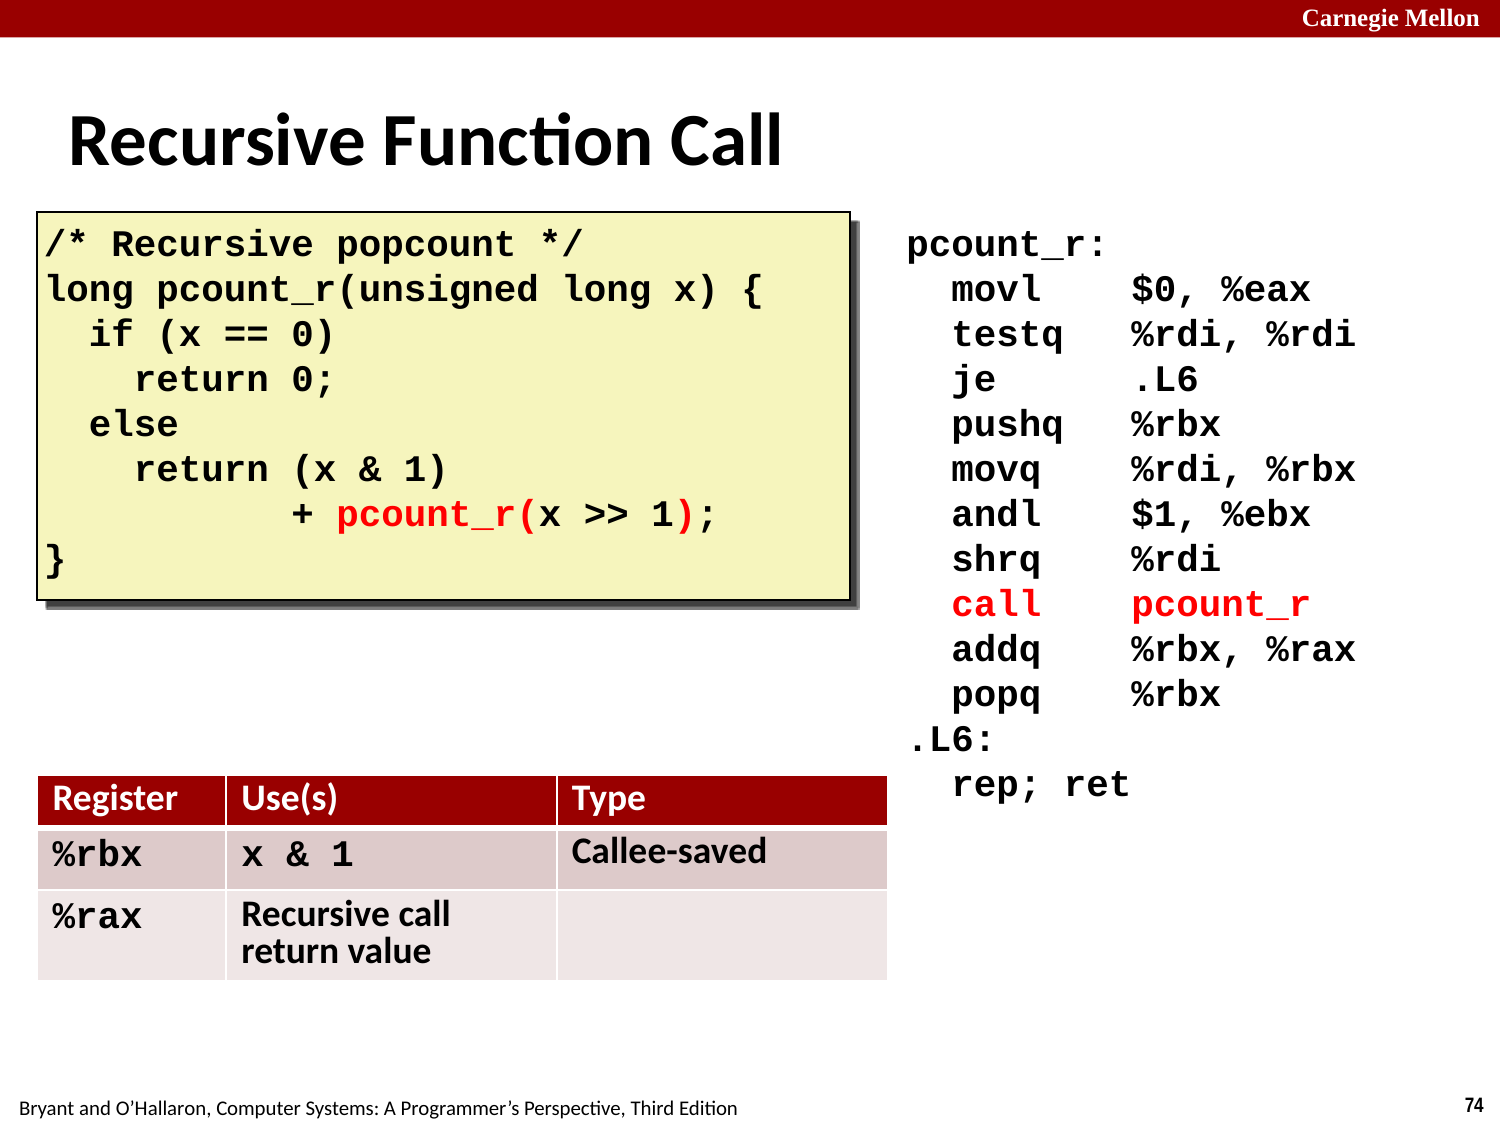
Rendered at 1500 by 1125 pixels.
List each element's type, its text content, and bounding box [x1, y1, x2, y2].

table_header Register [38, 776, 225, 825]
table_cell [558, 891, 887, 980]
table_cell %rbx [38, 831, 225, 889]
table_cell %rax [38, 891, 225, 980]
text_box /* Recursive popcount */ long pcount_r(unsigned long x) { if (x == 0) return 0; else return (x & 1) + pcount_r(x >> 1); } [37, 212, 850, 600]
table_cell x & 1 [227, 831, 556, 889]
table_cell Recursive call return value [227, 891, 556, 980]
table_cell Callee-saved [558, 831, 887, 889]
text_box pcount_r: movl $0, %eax testq %rdi, %rdi je .L6 pushq %rbx movq %rdi, %rbx andl $1, %ebx shrq %rdi call pcount_r addq %rbx, %rax popq %rbx .L6: rep; ret [899, 212, 1466, 875]
table_header Use(s) [227, 776, 556, 825]
table_header Type [558, 776, 887, 825]
title Recursive Function Call [62, 41, 1438, 230]
